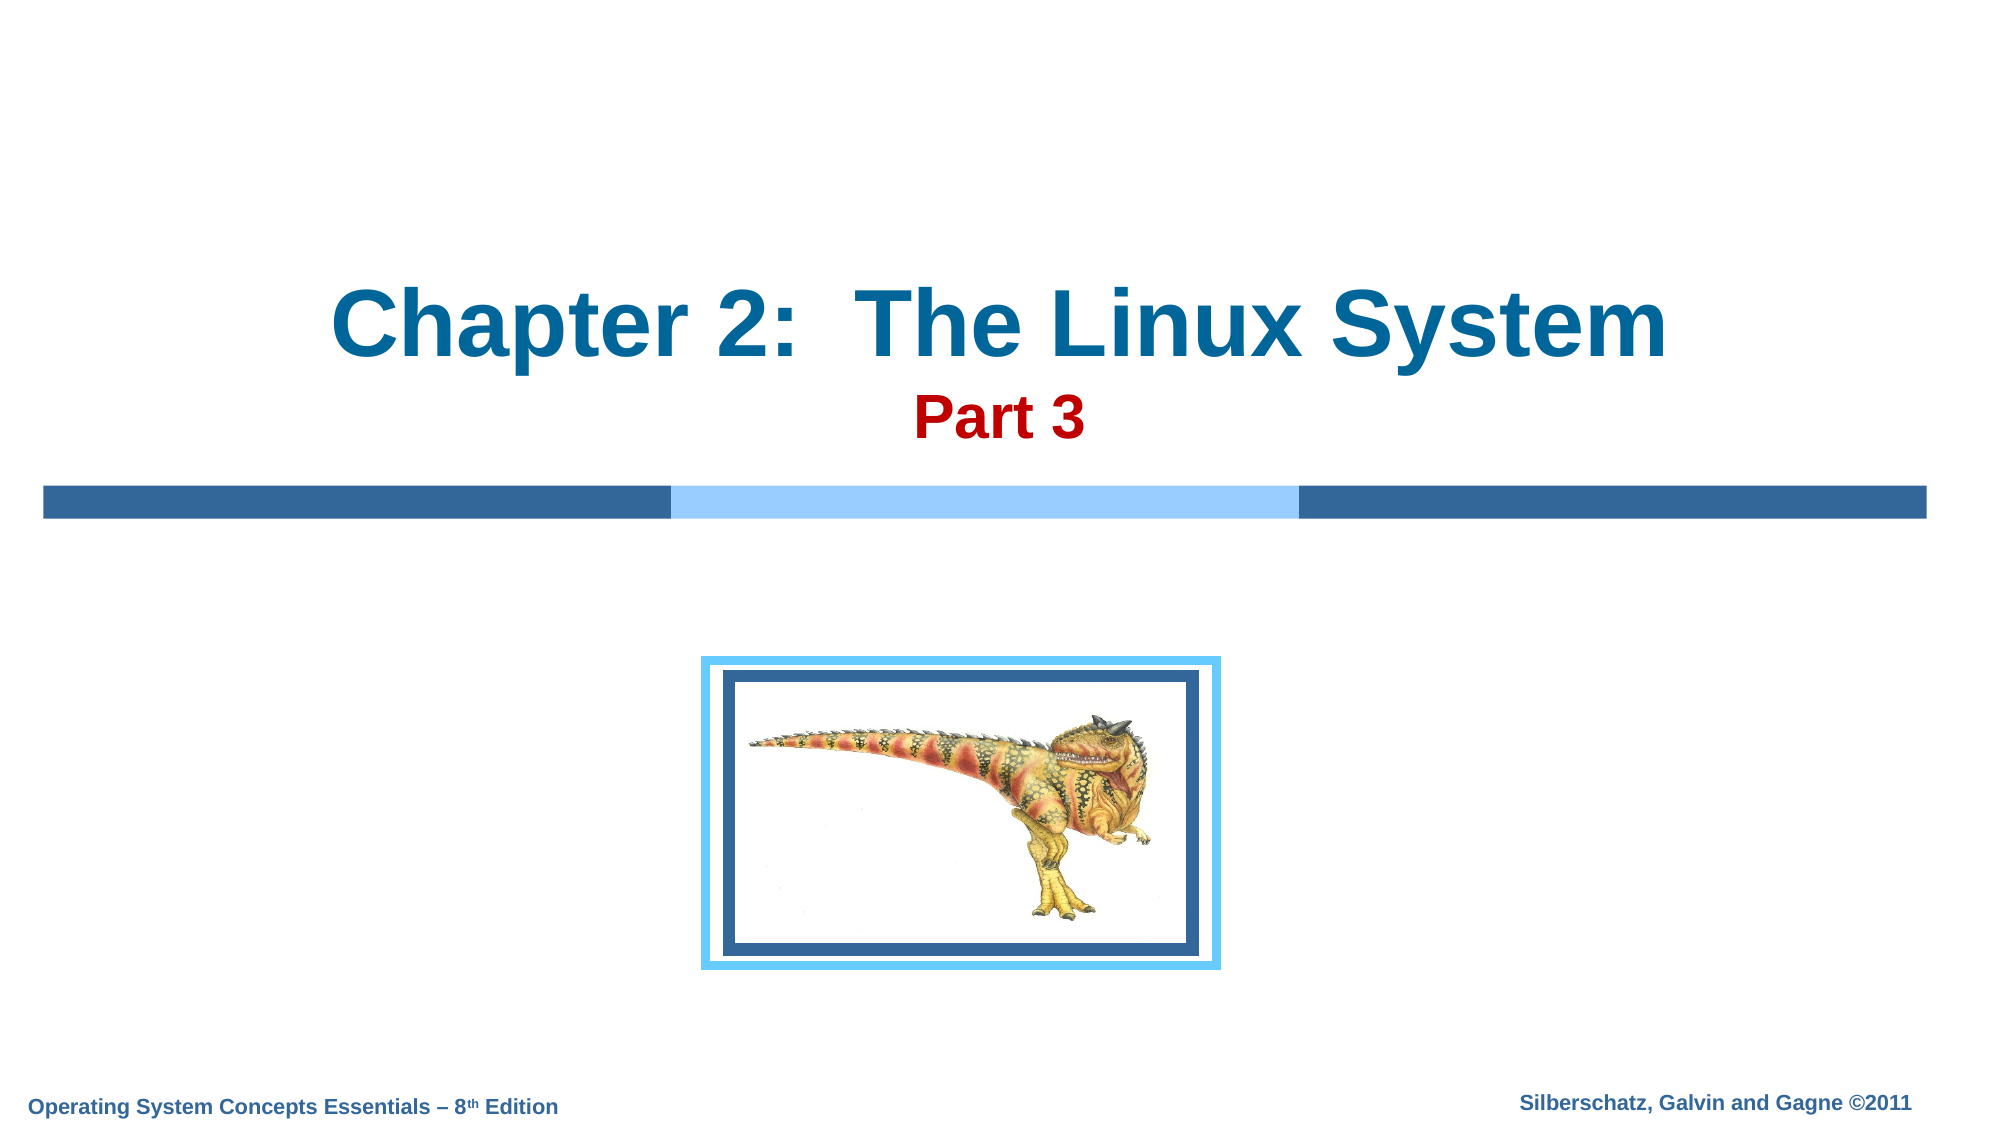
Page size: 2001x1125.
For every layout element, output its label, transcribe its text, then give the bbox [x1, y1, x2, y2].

title Chapter 2: The Linux System Part 3 [282, 112, 1718, 462]
picture [735, 682, 1186, 943]
